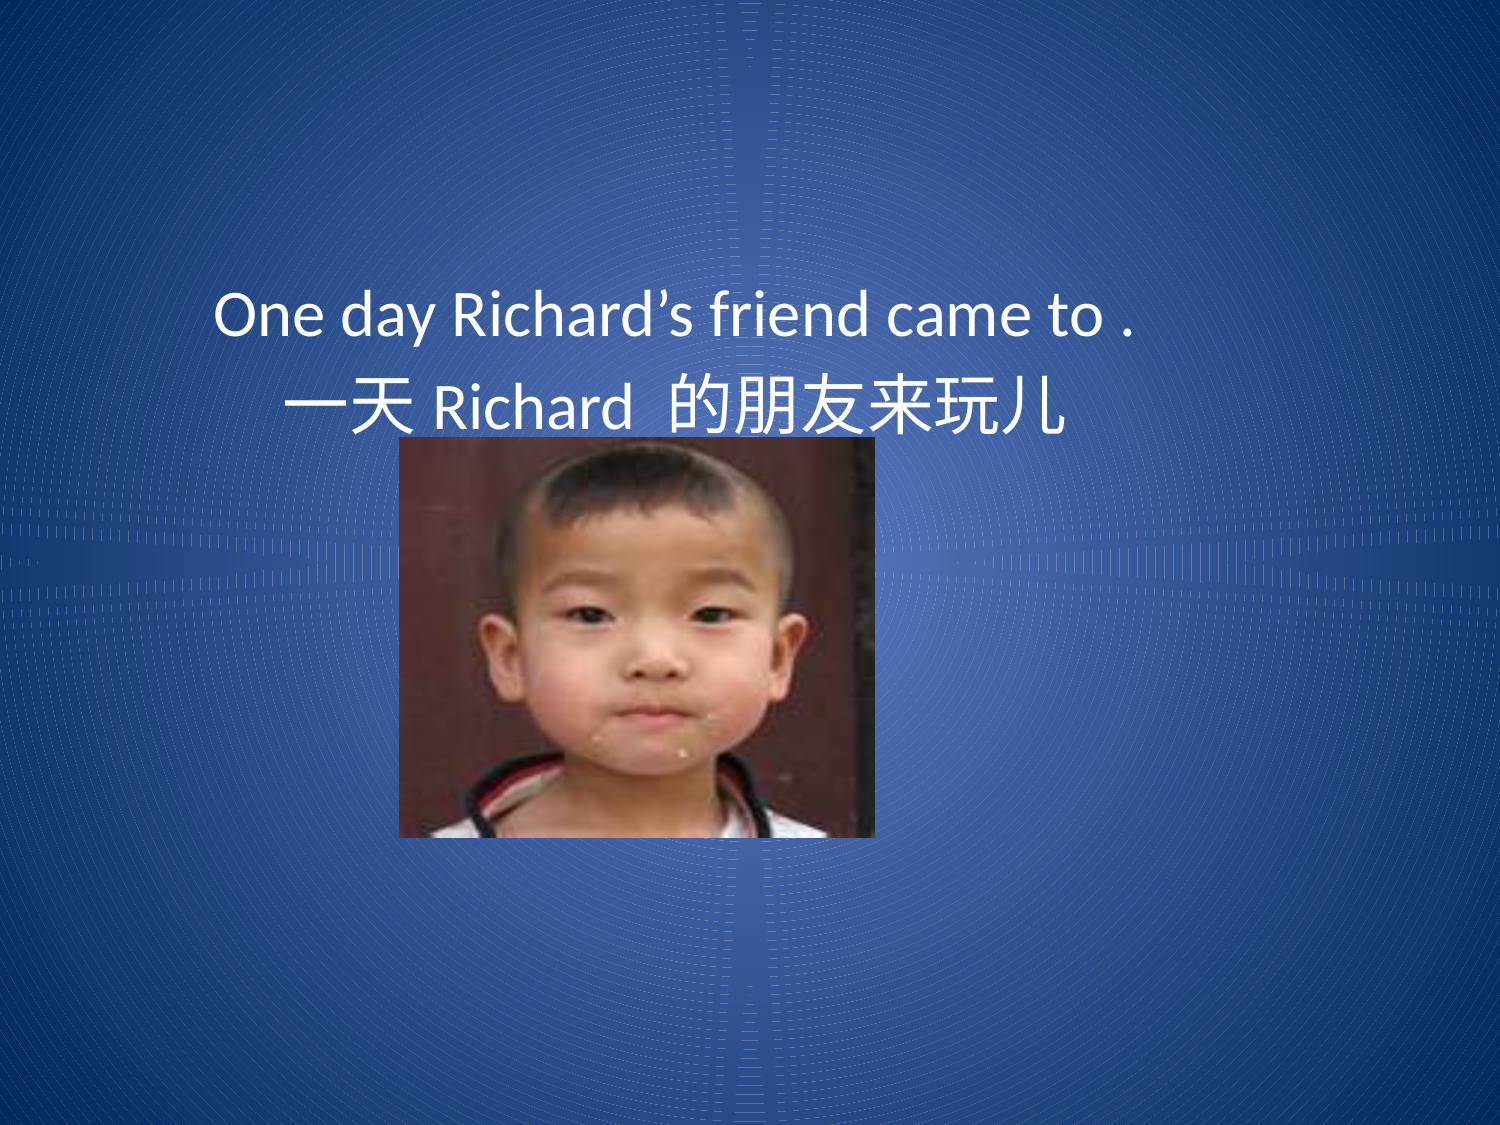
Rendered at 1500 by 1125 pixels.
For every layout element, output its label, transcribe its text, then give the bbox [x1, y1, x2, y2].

picture [399, 437, 876, 838]
list One day Richard’s friend came to . 一天Richard 的朋友来玩儿 [0, 262, 1351, 1006]
